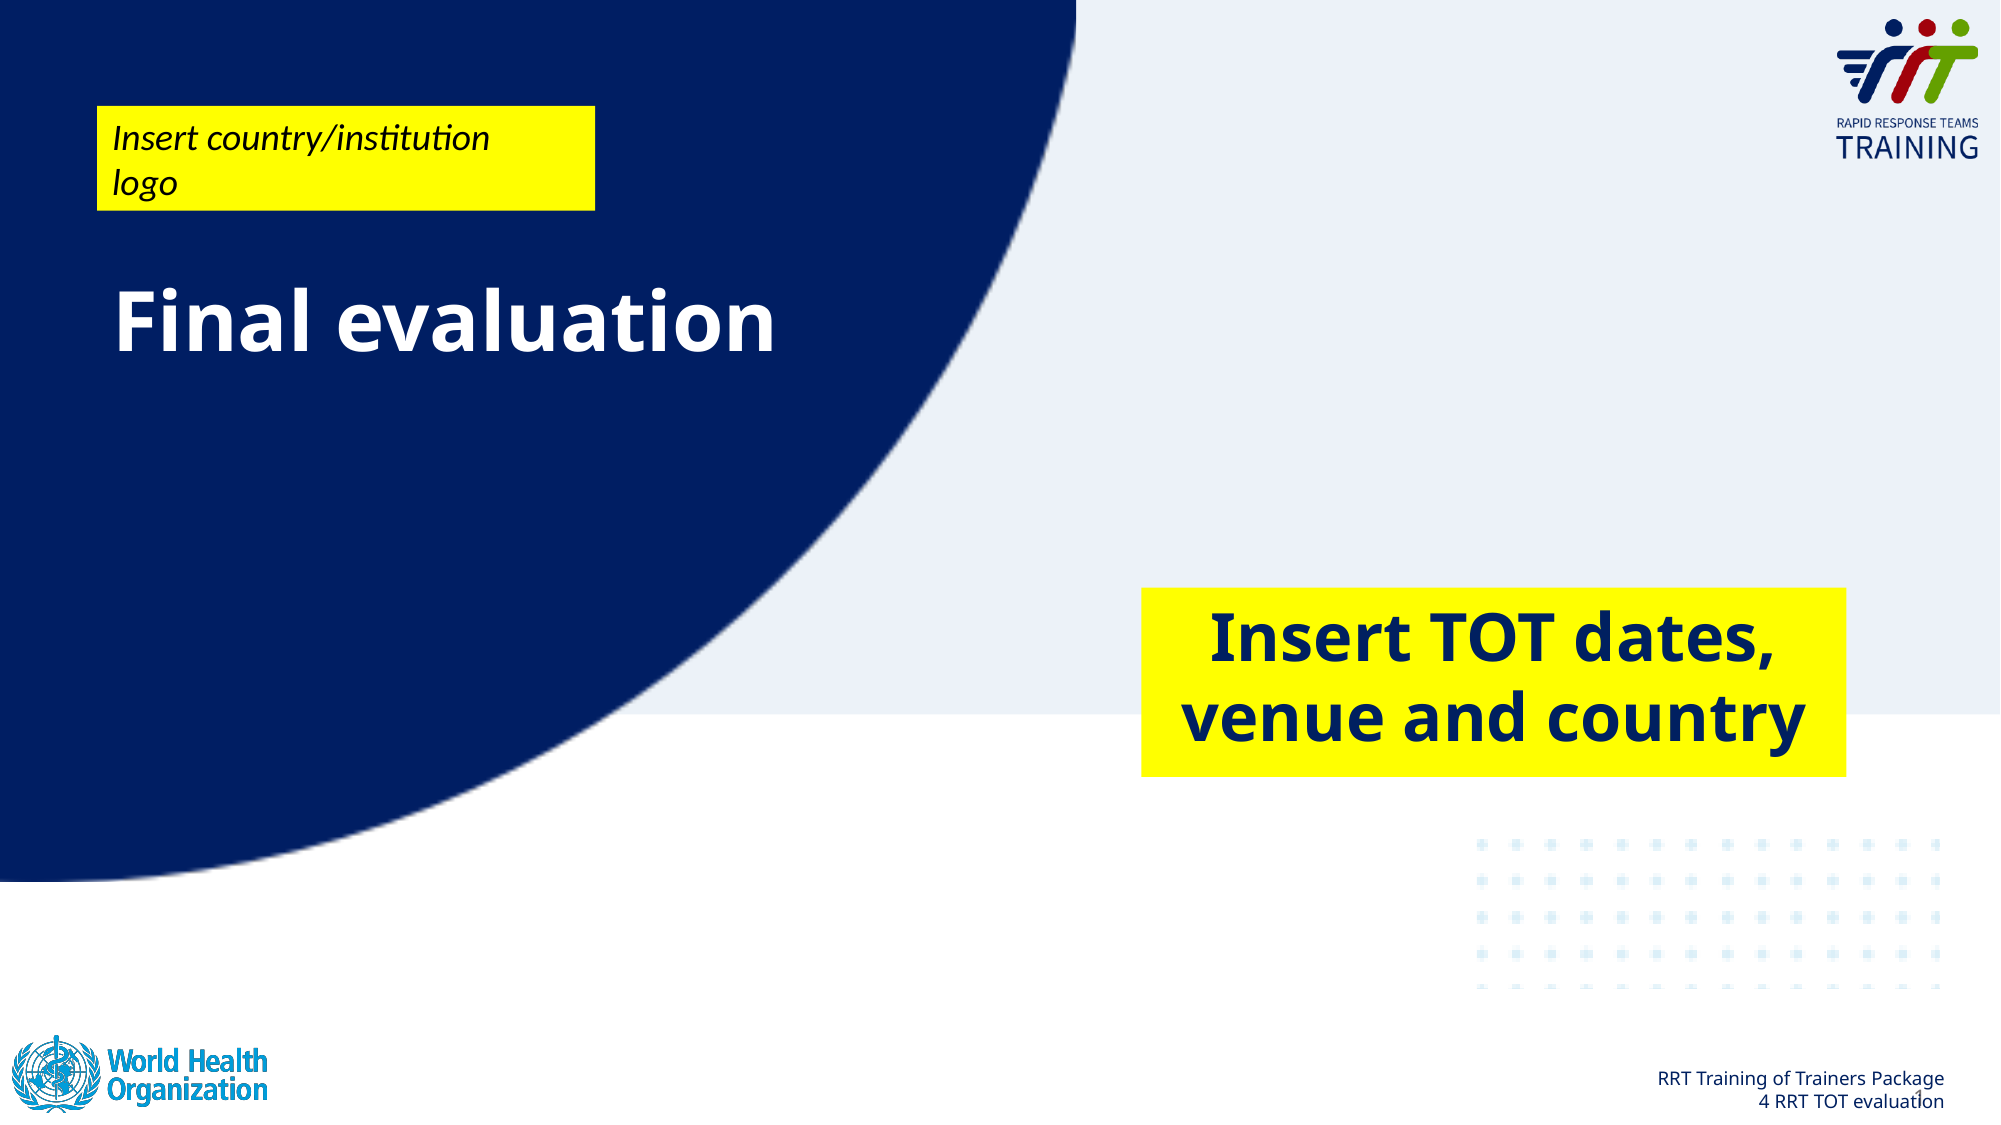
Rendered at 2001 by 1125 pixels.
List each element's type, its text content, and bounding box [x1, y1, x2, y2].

picture [59, 1035, 267, 1113]
picture [24, 1054, 36, 1087]
text_box Insert TOT dates, venue and country [1141, 587, 1847, 777]
picture [30, 1083, 37, 1091]
picture [71, 1053, 90, 1091]
text_box Final evaluation​ [97, 260, 1219, 376]
picture [22, 1062, 26, 1077]
picture [12, 1083, 48, 1113]
picture [34, 1054, 43, 1078]
picture [46, 1056, 54, 1062]
text_box Insert country/institution logo [97, 105, 596, 211]
picture [36, 1088, 78, 1105]
picture [40, 1062, 47, 1070]
picture [50, 1108, 62, 1113]
picture [12, 1035, 54, 1068]
